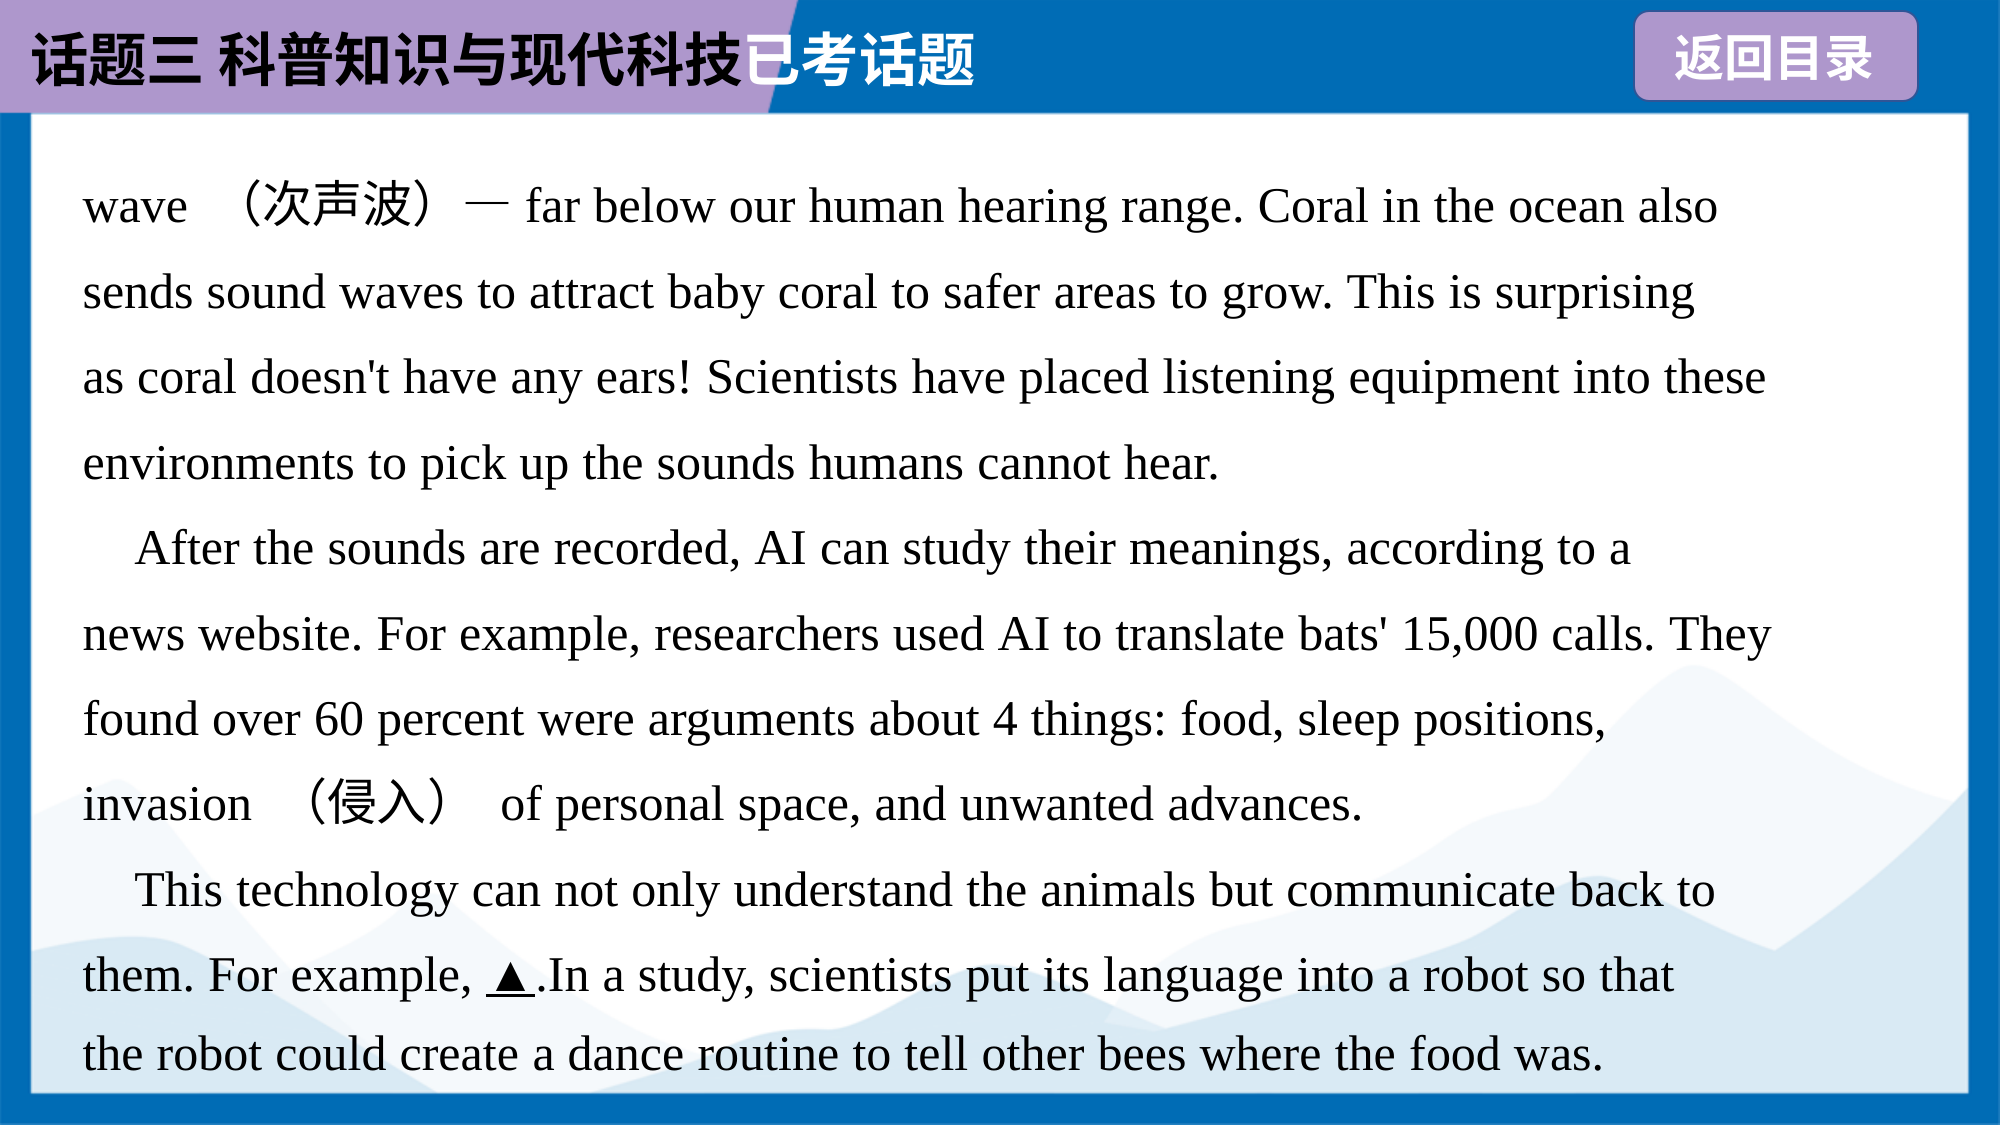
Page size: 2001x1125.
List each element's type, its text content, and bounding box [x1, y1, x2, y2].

picture [0, 0, 2000, 1125]
text_box wave （次声波）—far below our human hearing range. Coral in the ocean also sends sound waves to attract baby coral to safer areas to grow. This is surprising as coral doesn't have any ears! Scientists have placed listening equipment into these environments to pick up the sounds humans cannot hear. After the sounds are recorded, AI can study their meanings, according to a news website. For example, researchers used AI to translate bats' 15,000 calls. They found over 60 percent were arguments about 4 things: food, sleep positions, invasion （侵入） of personal space, and unwanted advances. This technology can not only understand the animals but communicate back to them. For example, ▲.In a study, scientists put its language into a robot so that the robot could create a dance routine to tell other bees where the food was. [82, 147, 1917, 1074]
